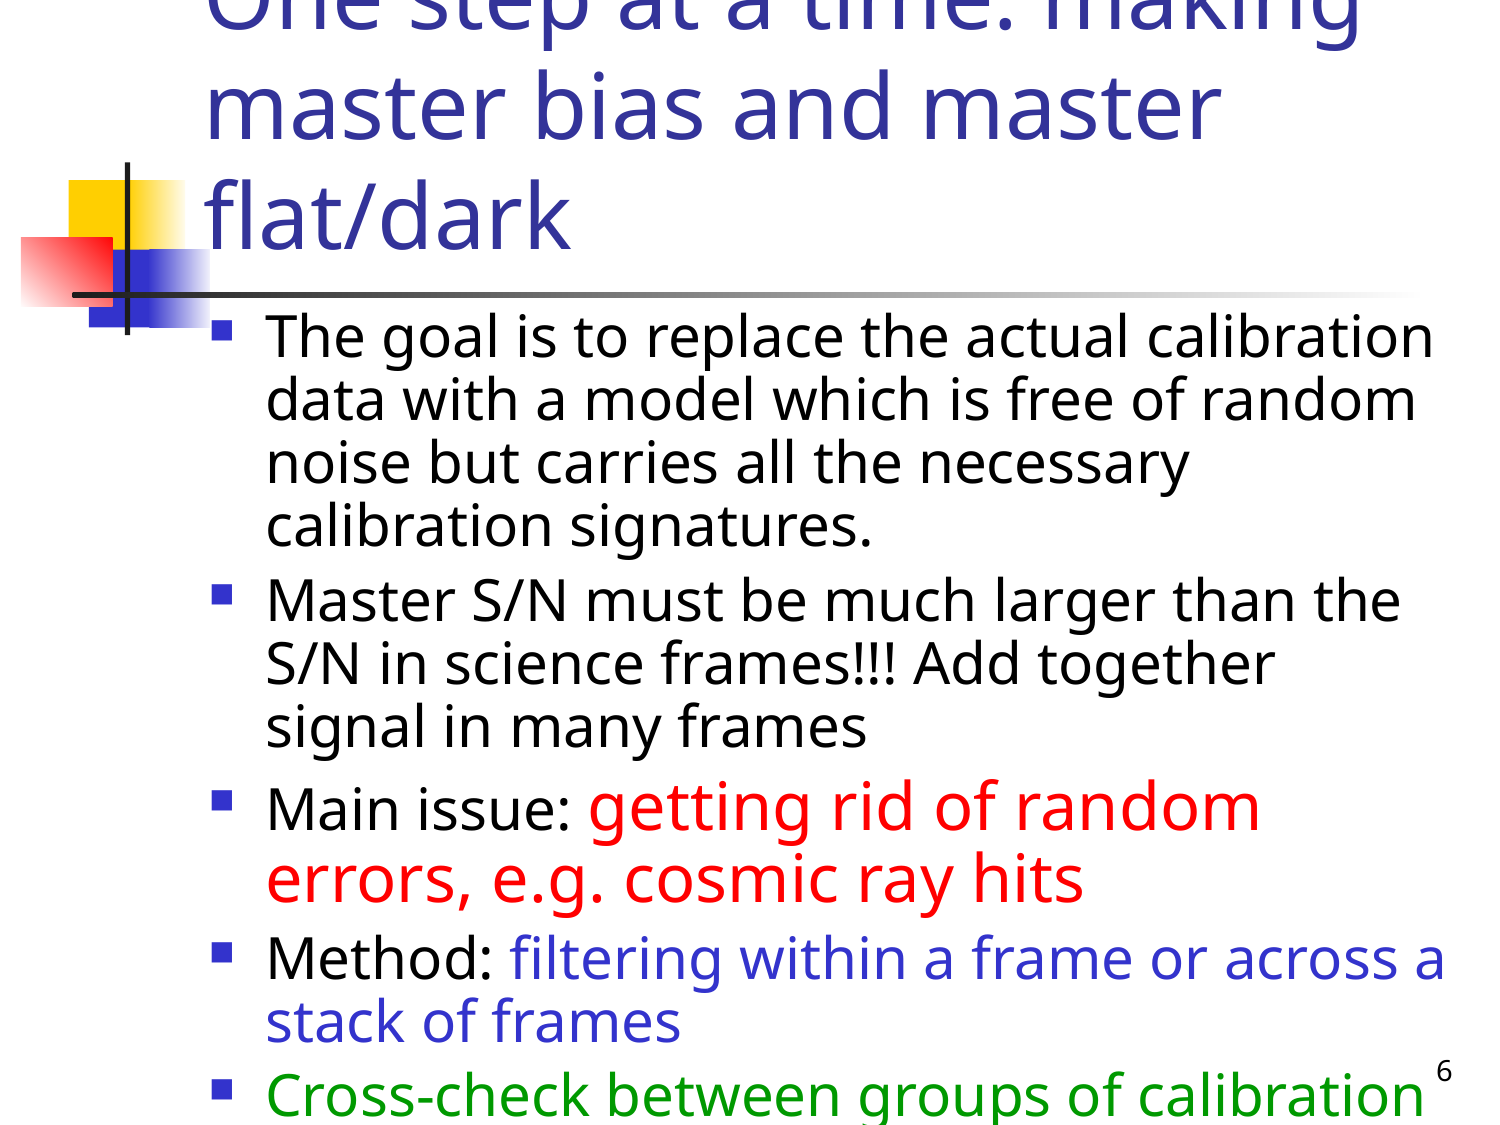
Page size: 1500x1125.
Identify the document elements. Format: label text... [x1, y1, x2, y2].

title One step at a time: making master bias and master flat/dark [188, 35, 1468, 275]
list The goal is to replace the actual calibration data with a model which is free of random noise but carries all the necessary calibration signatures. Master S/N must be much larger than the S/N in science frames!!! Add together signal in many frames Main issue: getting rid of random errors, e.g. cosmic ray hits Method: filtering within a frame or across a stack of frames Cross-check between groups of calibration frames [193, 299, 1469, 1075]
slide_number 6 [1155, 1075, 1468, 1100]
